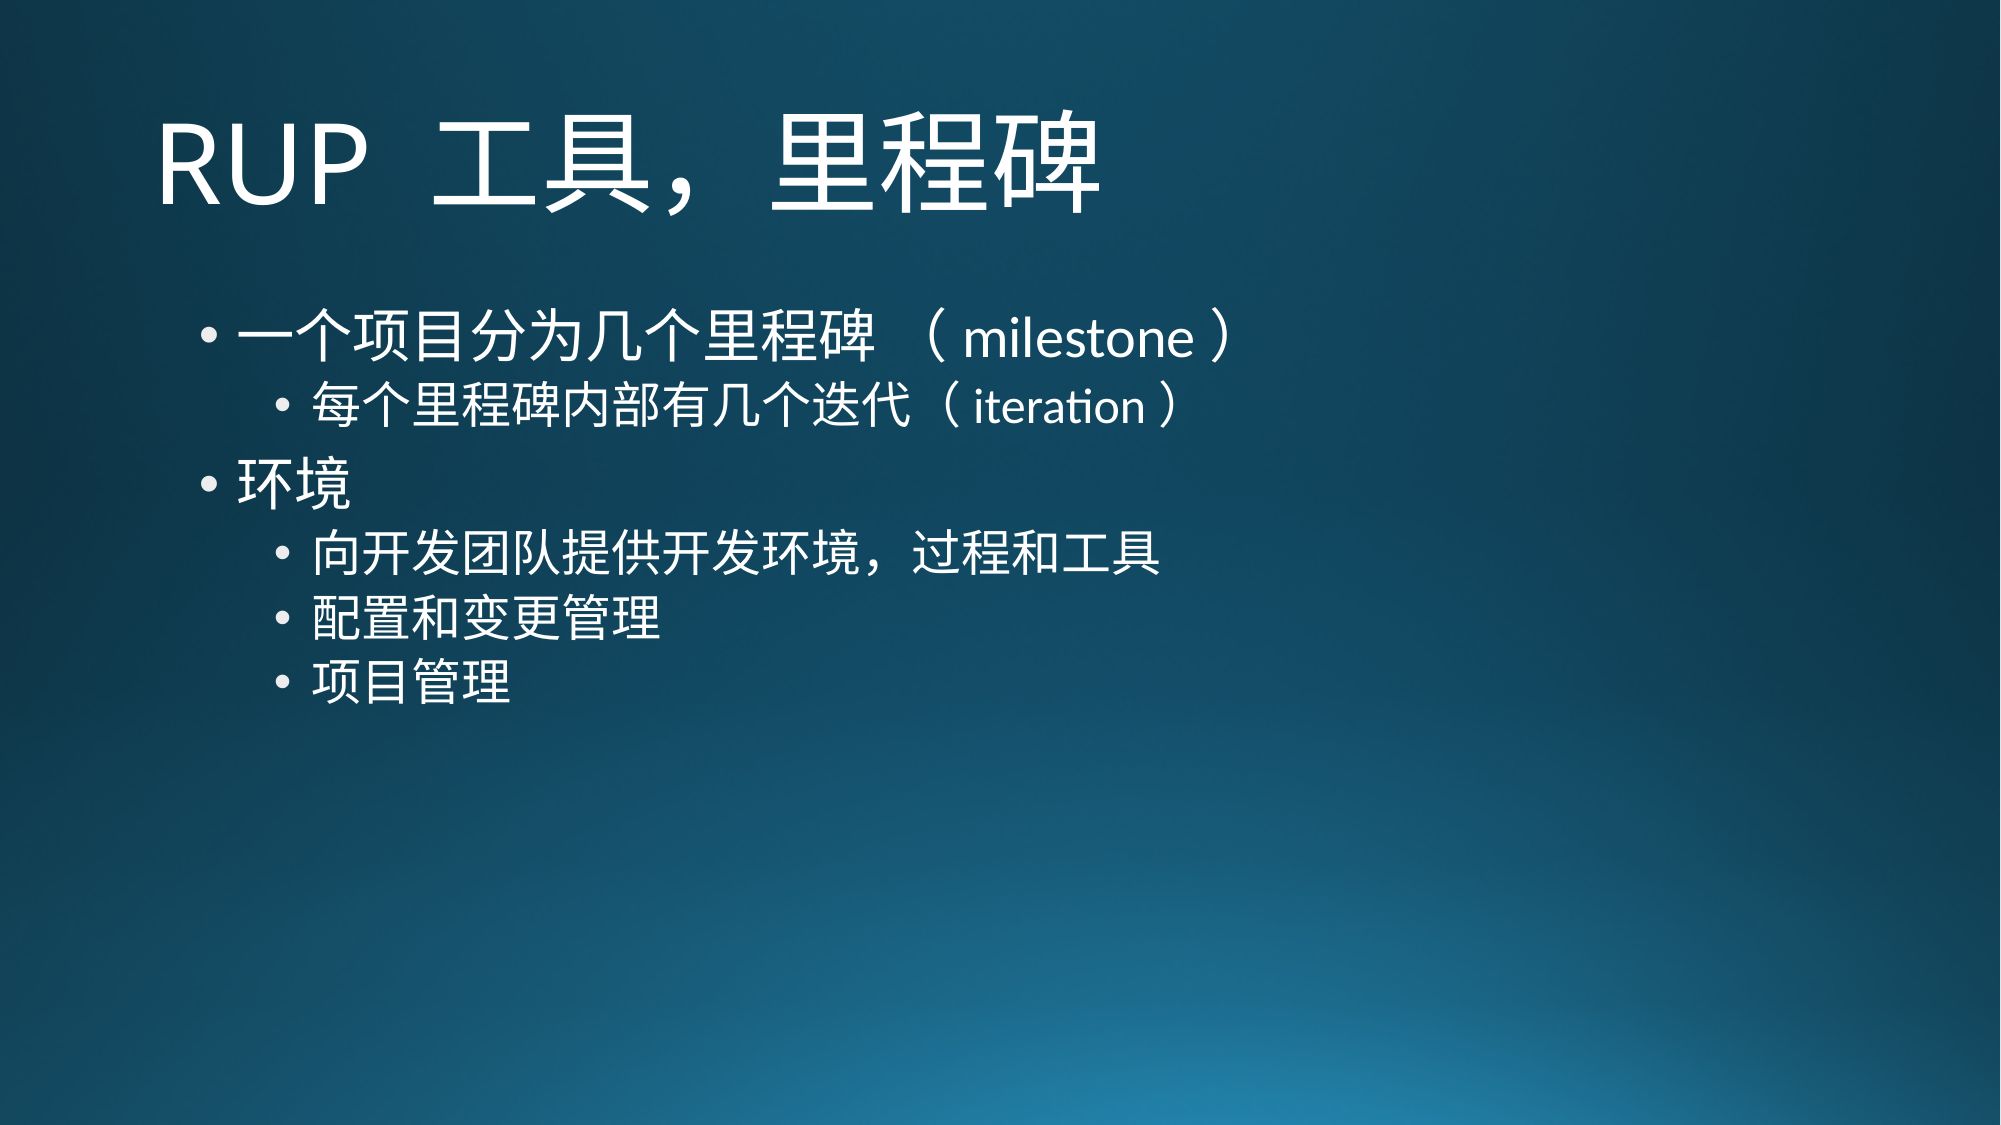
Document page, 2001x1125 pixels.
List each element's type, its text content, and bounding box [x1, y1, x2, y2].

list 一个项目分为几个里程碑 （milestone） 每个里程碑内部有几个迭代（iteration） 环境 向开发团队提供开发环境，过程和工具 配置和变更管理 项目管理 [183, 299, 1863, 1014]
picture [0, 0, 2001, 1125]
title RUP 工具，里程碑 [137, 59, 1863, 278]
